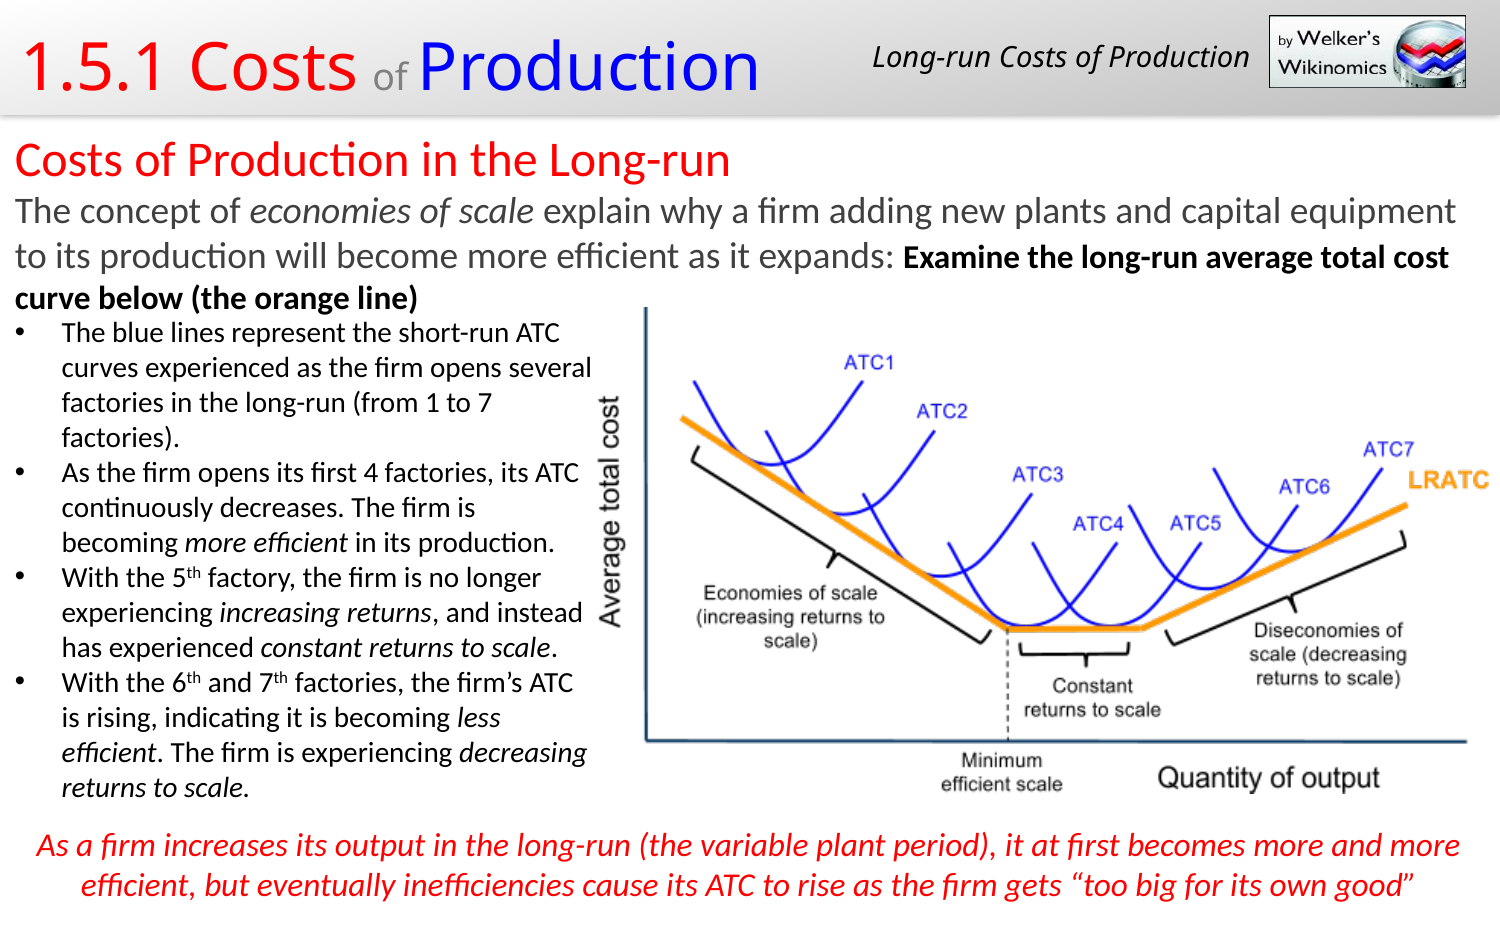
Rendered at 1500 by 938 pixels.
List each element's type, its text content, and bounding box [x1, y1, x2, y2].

text_box The blue lines represent the short-run ATC curves experienced as the firm opens several factories in the long-run (from 1 to 7 factories). As the firm opens its first 4 factories, its ATC continuously decreases. The firm is becoming more efficient in its production. With the 5th factory, the firm is no longer experiencing increasing returns, and instead has experienced constant returns to scale. With the 6th and 7th factories, the firm’s ATC is rising, indicating it is becoming less efficient. The firm is experiencing decreasing returns to scale. [0, 306, 613, 811]
text_box Costs of Production in the Long-run The concept of economies of scale explain why a firm adding new plants and capital equipment to its production will become more efficient as it expands: Examine the long-run average total cost curve below (the orange line) [0, 123, 1500, 324]
text_box As a firm increases its output in the long-run (the variable plant period), it at first becomes more and more efficient, but eventually inefficiencies cause its ATC to rise as the firm gets “too big for its own good” [0, 816, 1500, 911]
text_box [0, 0, 1500, 115]
picture [574, 307, 1490, 794]
